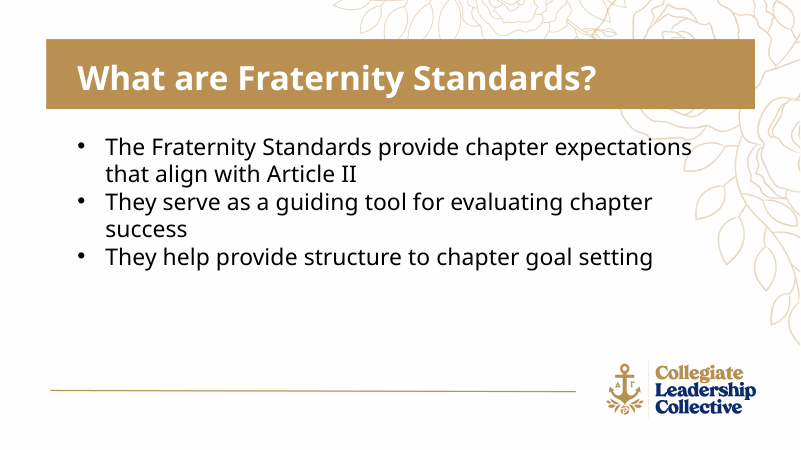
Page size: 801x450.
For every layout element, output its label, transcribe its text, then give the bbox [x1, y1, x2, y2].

list The Fraternity Standards provide chapter expectations that align with Article II They serve as a guiding tool for evaluating chapter success They help provide structure to chapter goal setting [62, 125, 738, 350]
picture [0, 0, 801, 450]
list What are Fraternity Standards? [62, 50, 738, 100]
